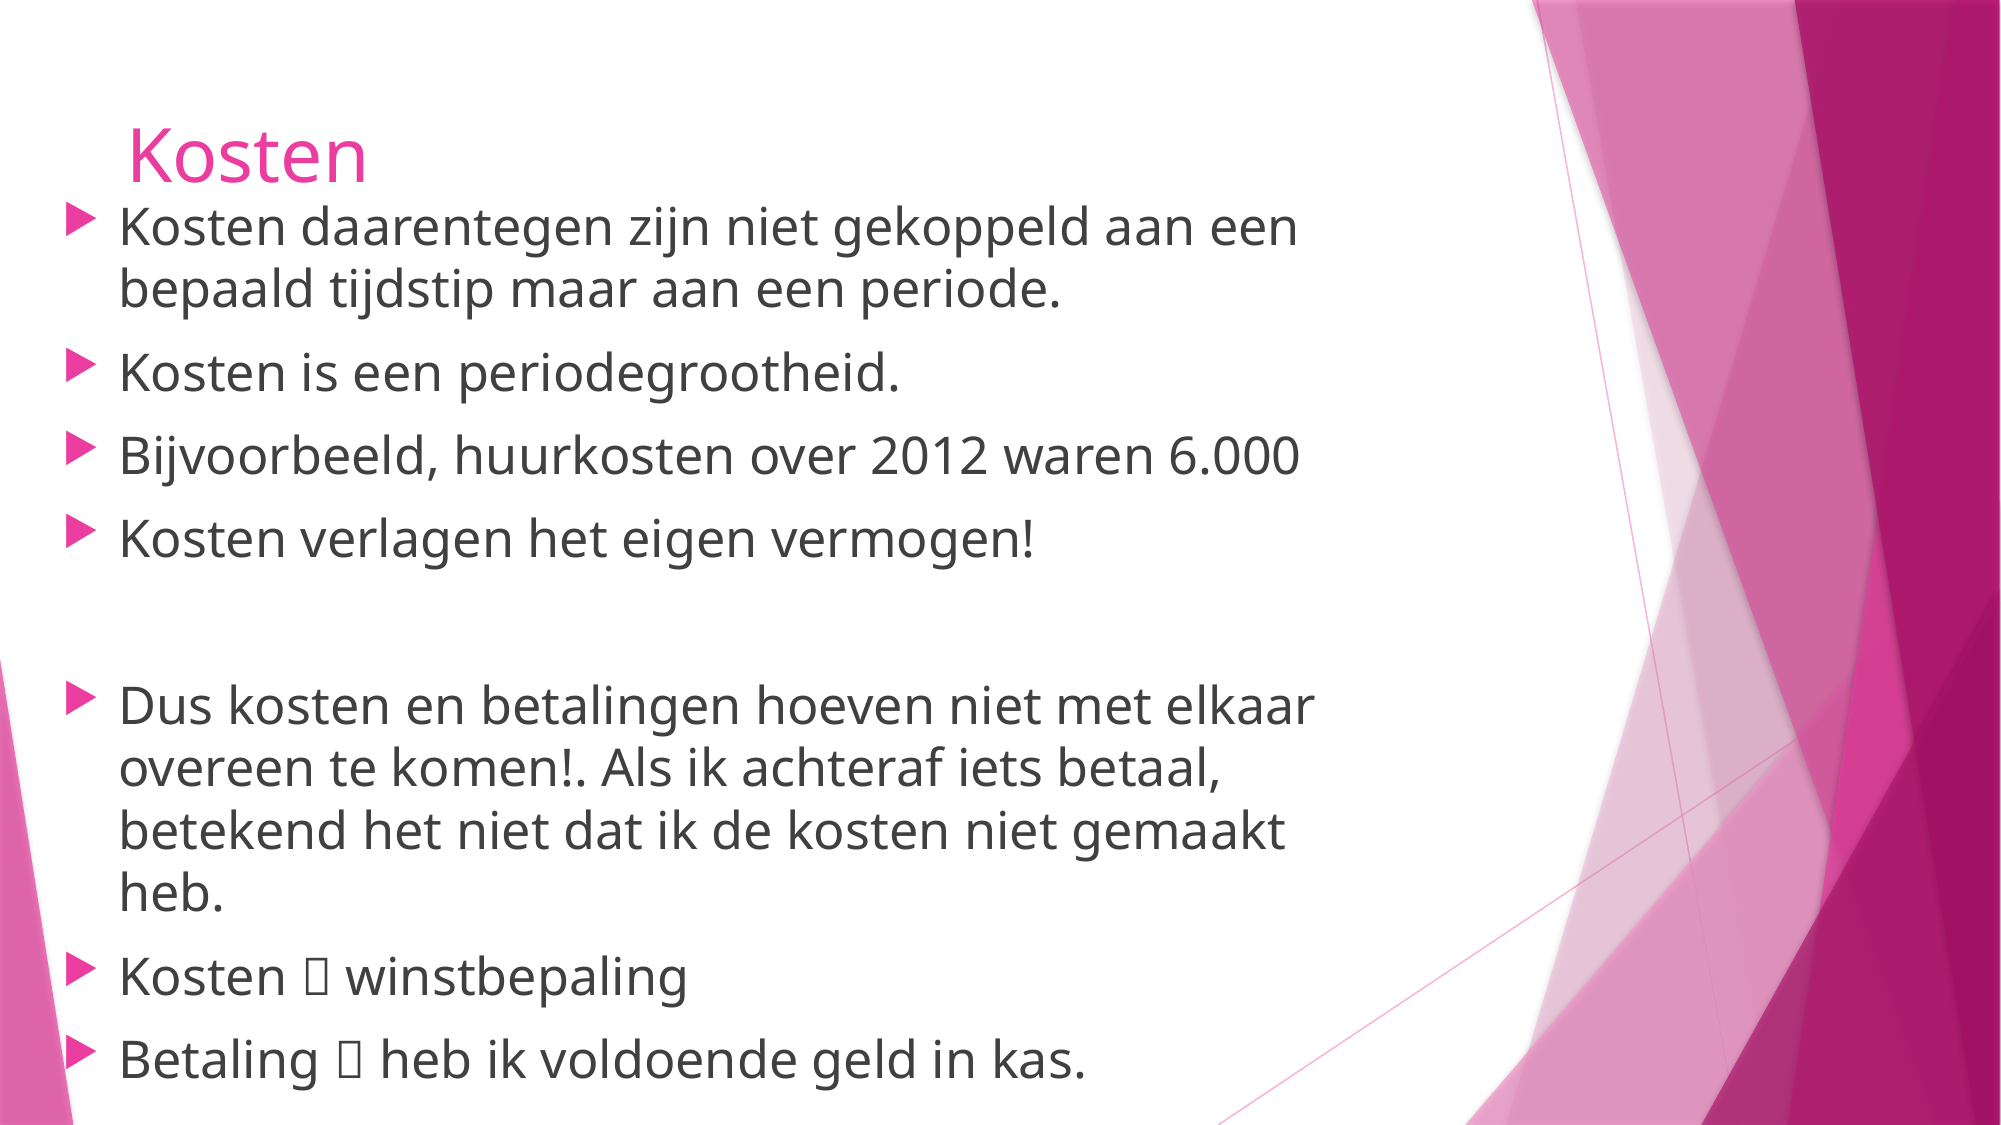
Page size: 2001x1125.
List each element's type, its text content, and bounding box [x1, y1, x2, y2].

title Kosten [111, 99, 1522, 317]
list Kosten daarentegen zijn niet gekoppeld aan een bepaald tijdstip maar aan een periode. Kosten is een periodegrootheid. Bijvoorbeeld, huurkosten over 2012 waren 6.000 Kosten verlagen het eigen vermogen! Dus kosten en betalingen hoeven niet met elkaar overeen te komen!. Als ik achteraf iets betaal, betekend het niet dat ik de kosten niet gemaakt heb. Kosten  winstbepaling Betaling  heb ik voldoende geld in kas. [47, 185, 1411, 684]
